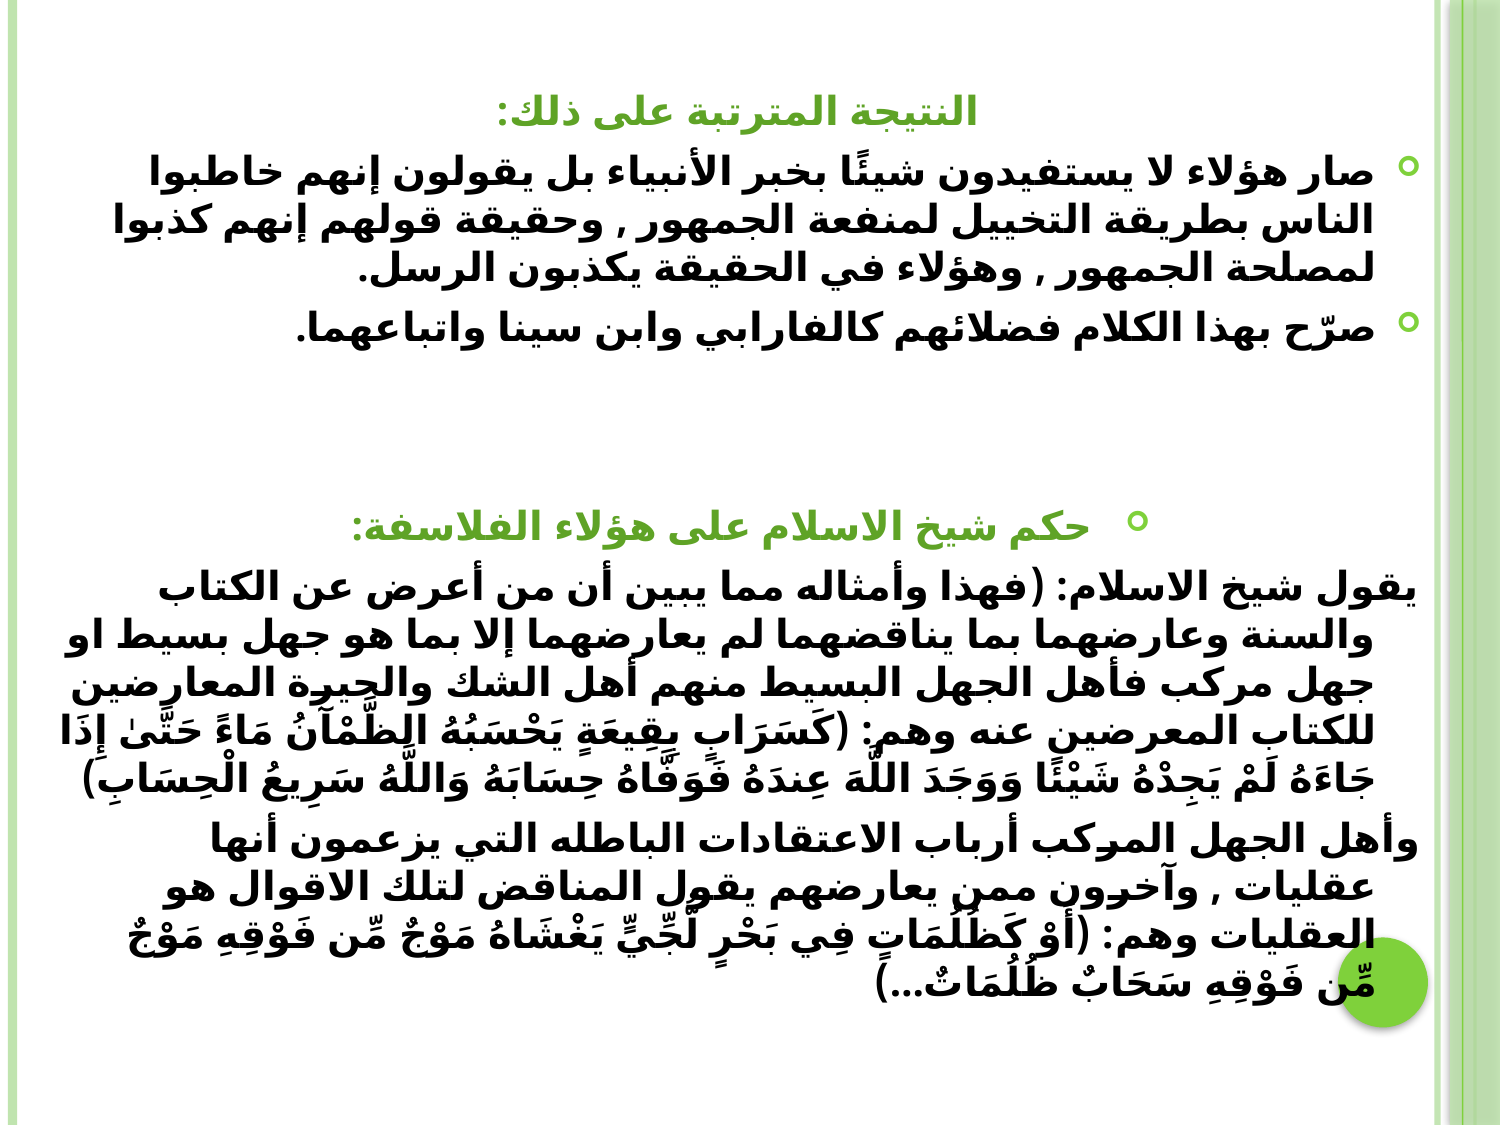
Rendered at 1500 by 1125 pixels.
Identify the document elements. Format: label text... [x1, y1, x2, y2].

list النتيجة المترتبة على ذلك: صار هؤلاء لا يستفيدون شيئًا بخبر الأنبياء بل يقولون إنهم خاطبوا الناس بطريقة التخييل لمنفعة الجمهور , وحقيقة قولهم إنهم كذبوا لمصلحة الجمهور , وهؤلاء في الحقيقة يكذبون الرسل. صرّح بهذا الكلام فضلائهم كالفارابي وابن سينا واتباعهما. حكم شيخ الاسلام على هؤلاء الفلاسفة: يقول شيخ الاسلام: (فهذا وأمثاله مما يبين أن من أعرض عن الكتاب والسنة وعارضهما بما يناقضهما لم يعارضهما إلا بما هو جهل بسيط او جهل مركب فأهل الجهل البسيط منهم أهل الشك والحيرة المعارضين للكتاب المعرضين عنه وهم: (كَسَرَابٍ بِقِيعَةٍ يَحْسَبُهُ الظَّمْآنُ مَاءً حَتَّىٰ إِذَا جَاءَهُ لَمْ يَجِدْهُ شَيْئًا وَوَجَدَ اللَّهَ عِندَهُ فَوَفَّاهُ حِسَابَهُ وَاللَّهُ سَرِيعُ الْحِسَابِ) وأهل الجهل المركب أرباب الاعتقادات الباطله التي يزعمون أنها عقليات , وآخرون ممن يعارضهم يقول المناقض لتلك الاقوال هو العقليات وهم: (أَوْ كَظُلُمَاتٍ فِي بَحْرٍ لُّجِّيٍّ يَغْشَاهُ مَوْجٌ مِّن فَوْقِهِ مَوْجٌ مِّن فَوْقِهِ سَحَابٌ ظُلُمَاتٌ…) [41, 78, 1436, 1062]
